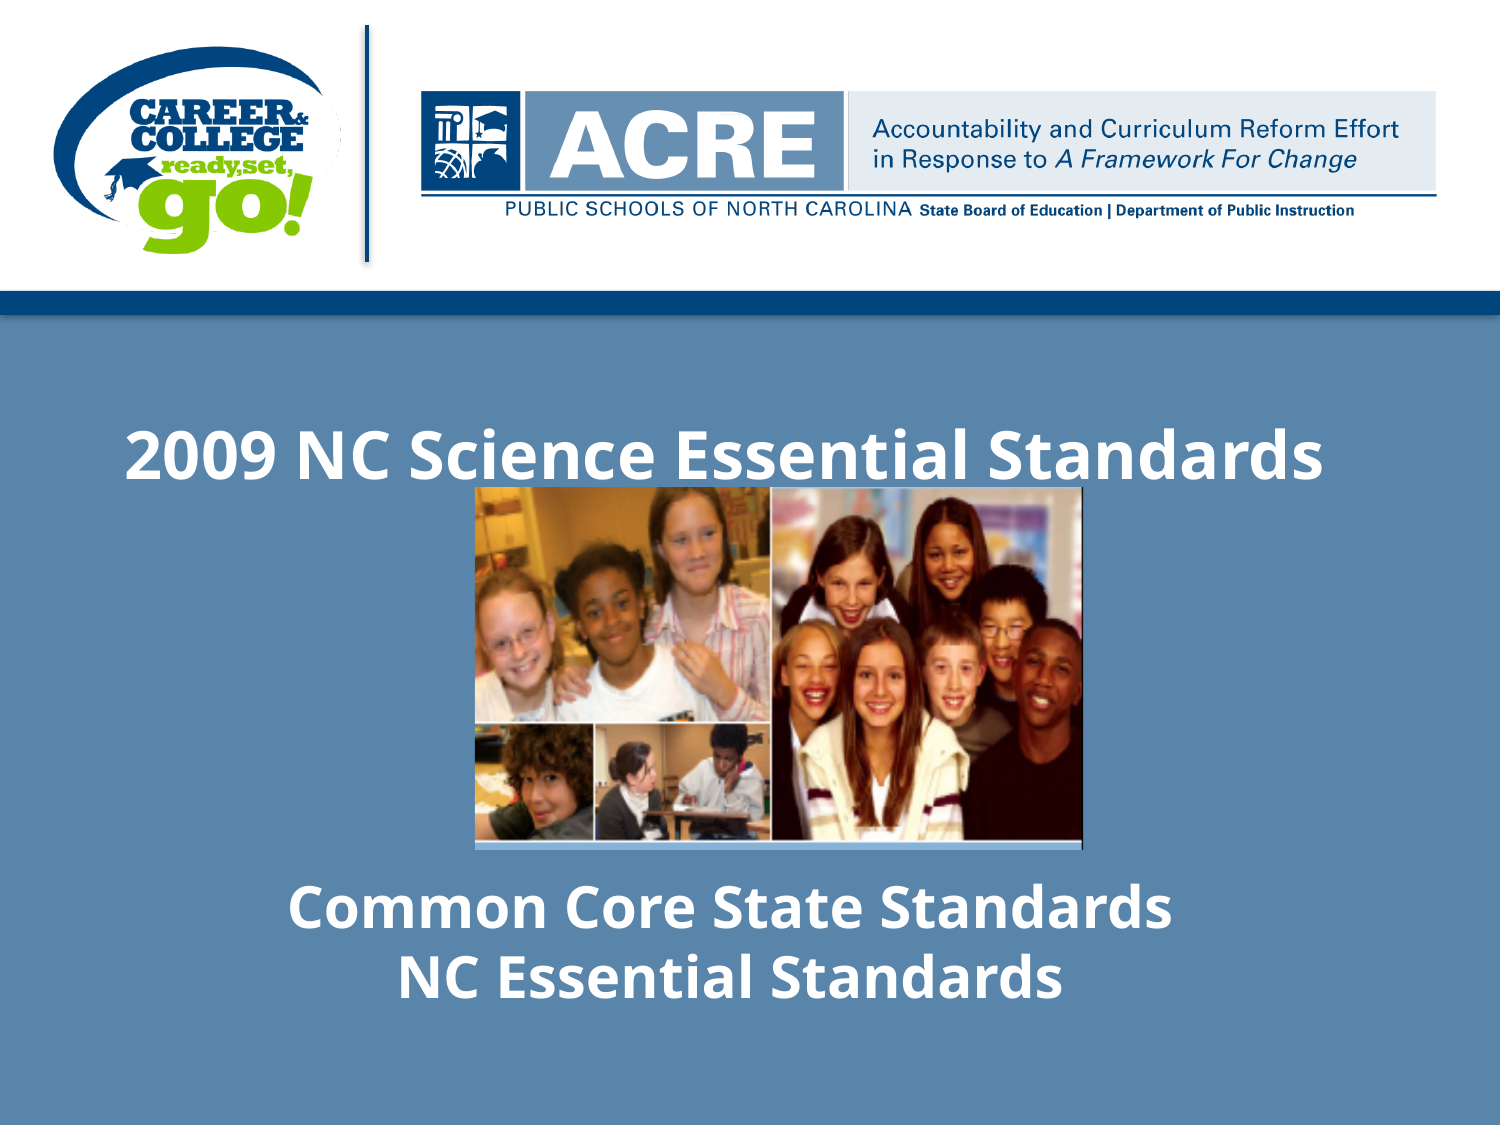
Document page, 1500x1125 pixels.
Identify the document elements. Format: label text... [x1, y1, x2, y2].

title 2009 NC Science Essential Standards [0, 324, 1450, 567]
picture [474, 487, 1084, 850]
picture [45, 37, 349, 264]
picture [387, 49, 1463, 256]
subtitle Common Core State Standards NC Essential Standards [125, 862, 1350, 1113]
